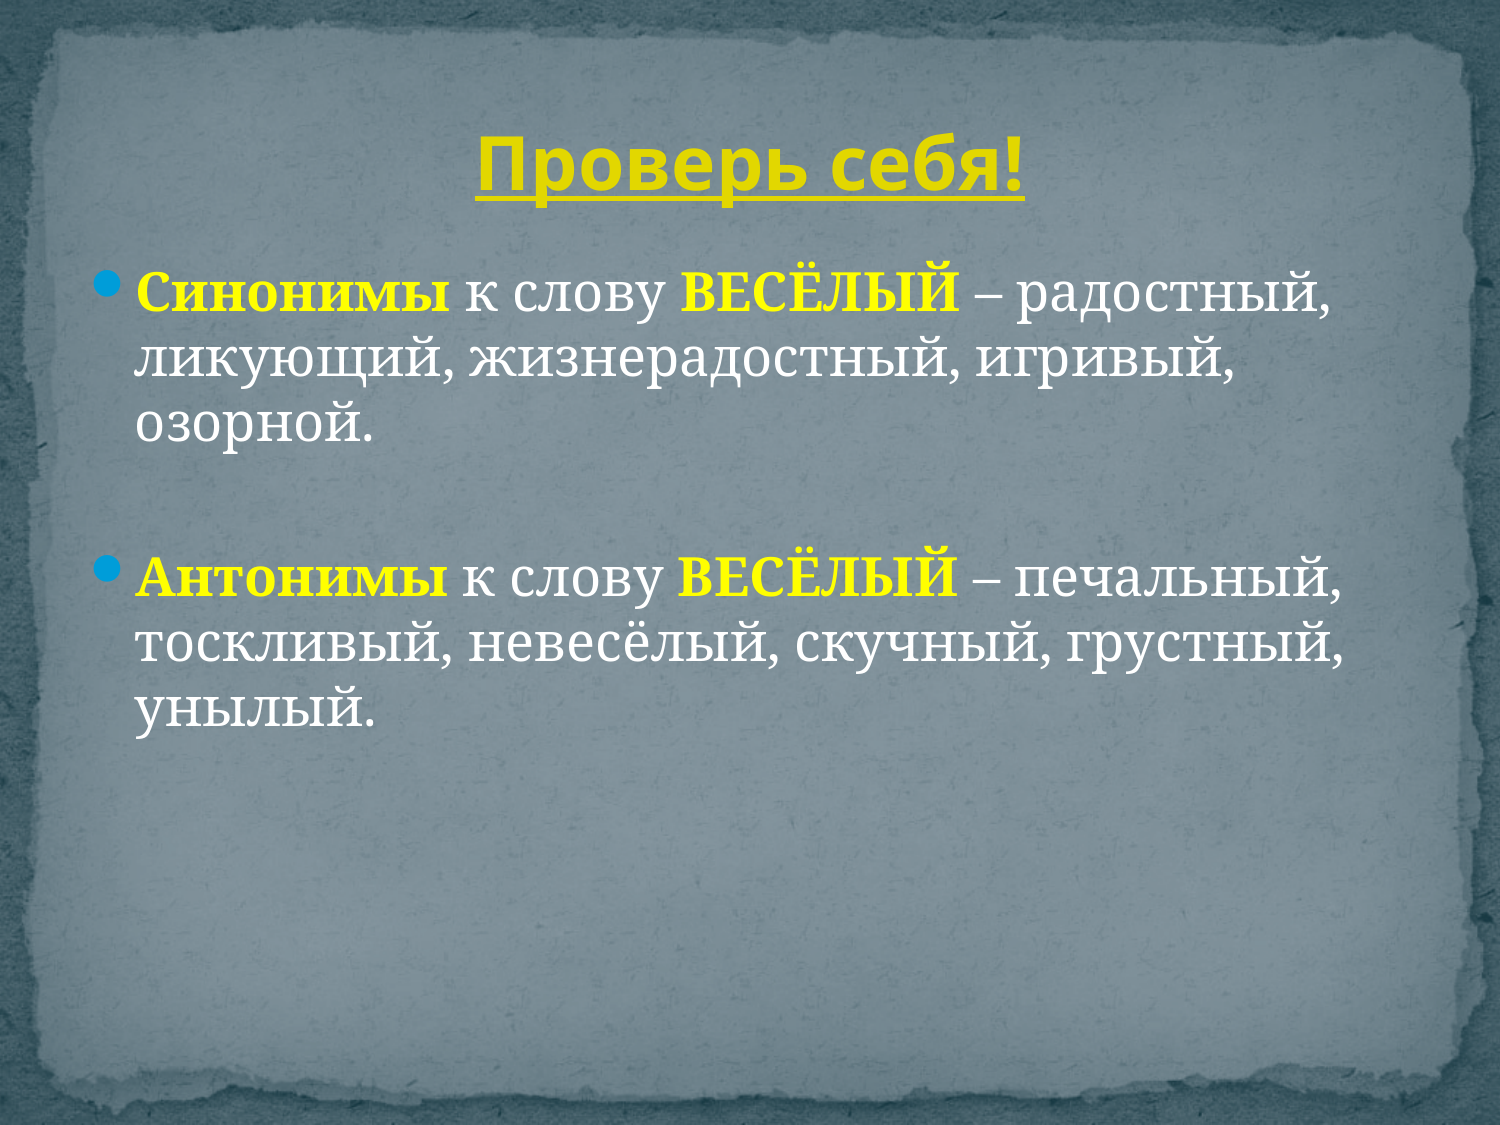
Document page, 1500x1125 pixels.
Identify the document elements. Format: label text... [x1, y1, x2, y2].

title Проверь себя! [74, 24, 1425, 225]
list Синонимы к слову ВЕСЁЛЫЙ – радостный, ликующий, жизнерадостный, игривый, озорной. Антонимы к слову ВЕСЁЛЫЙ – печальный, тоскливый, невесёлый, скучный, грустный, унылый. [75, 249, 1425, 1000]
